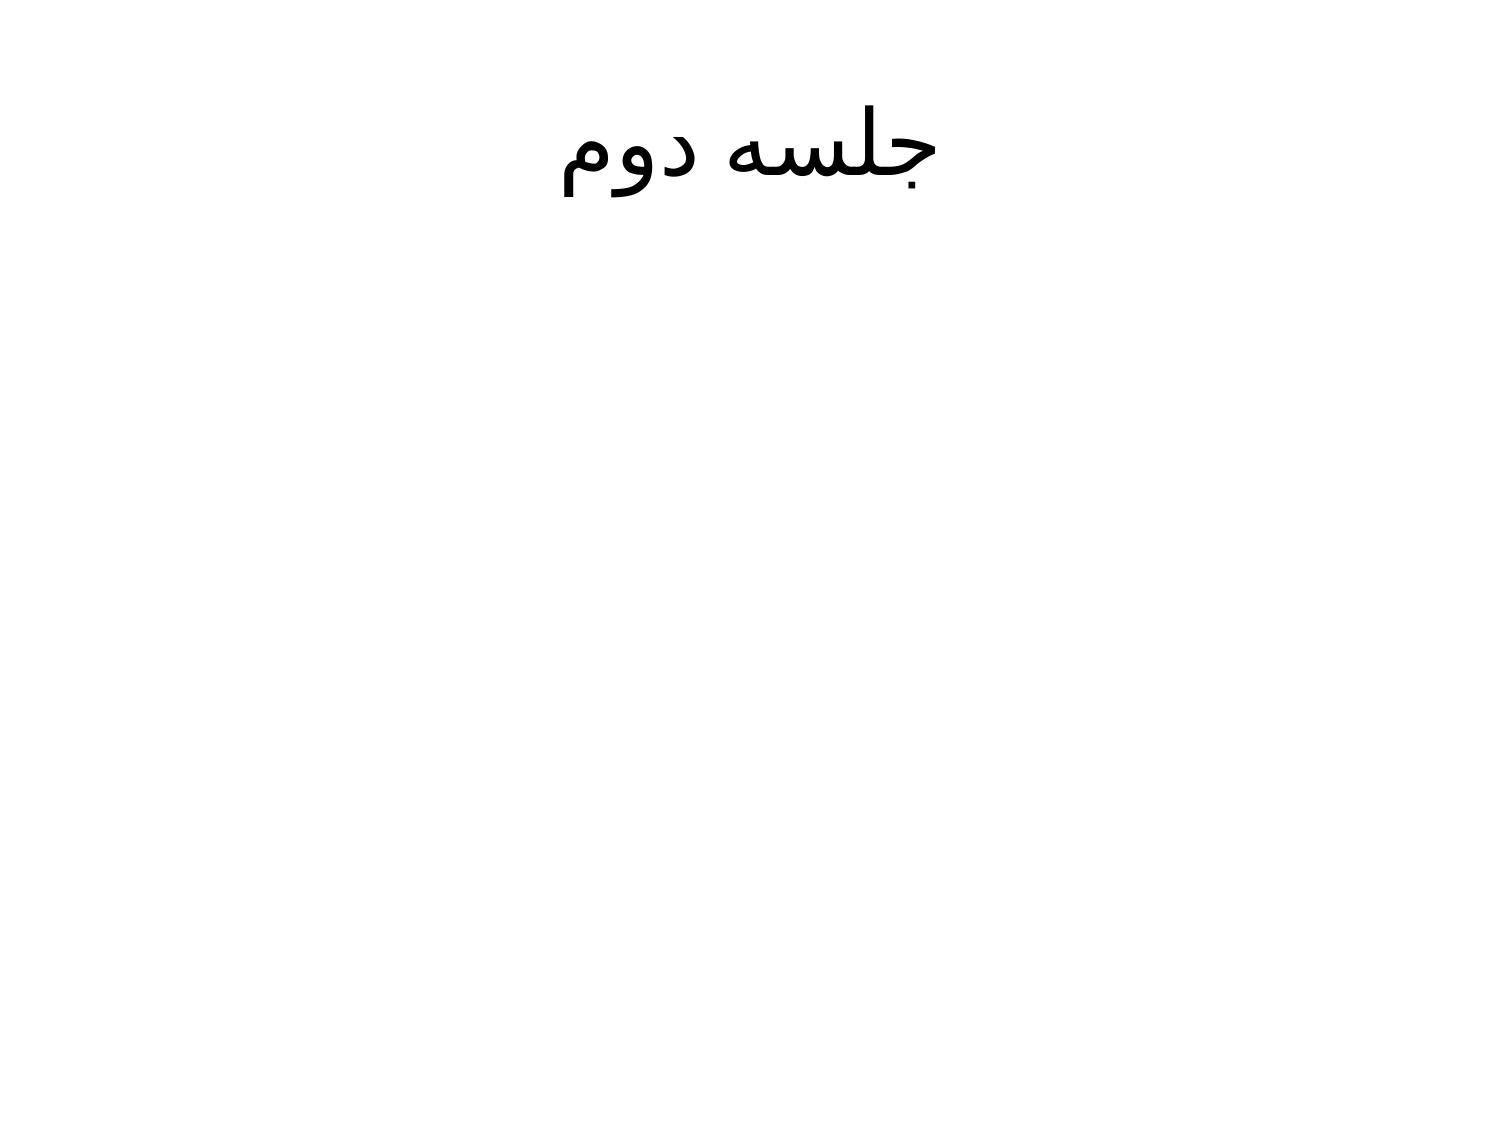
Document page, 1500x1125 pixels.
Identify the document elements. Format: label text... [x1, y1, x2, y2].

title جلسه دوم [75, 45, 1425, 233]
